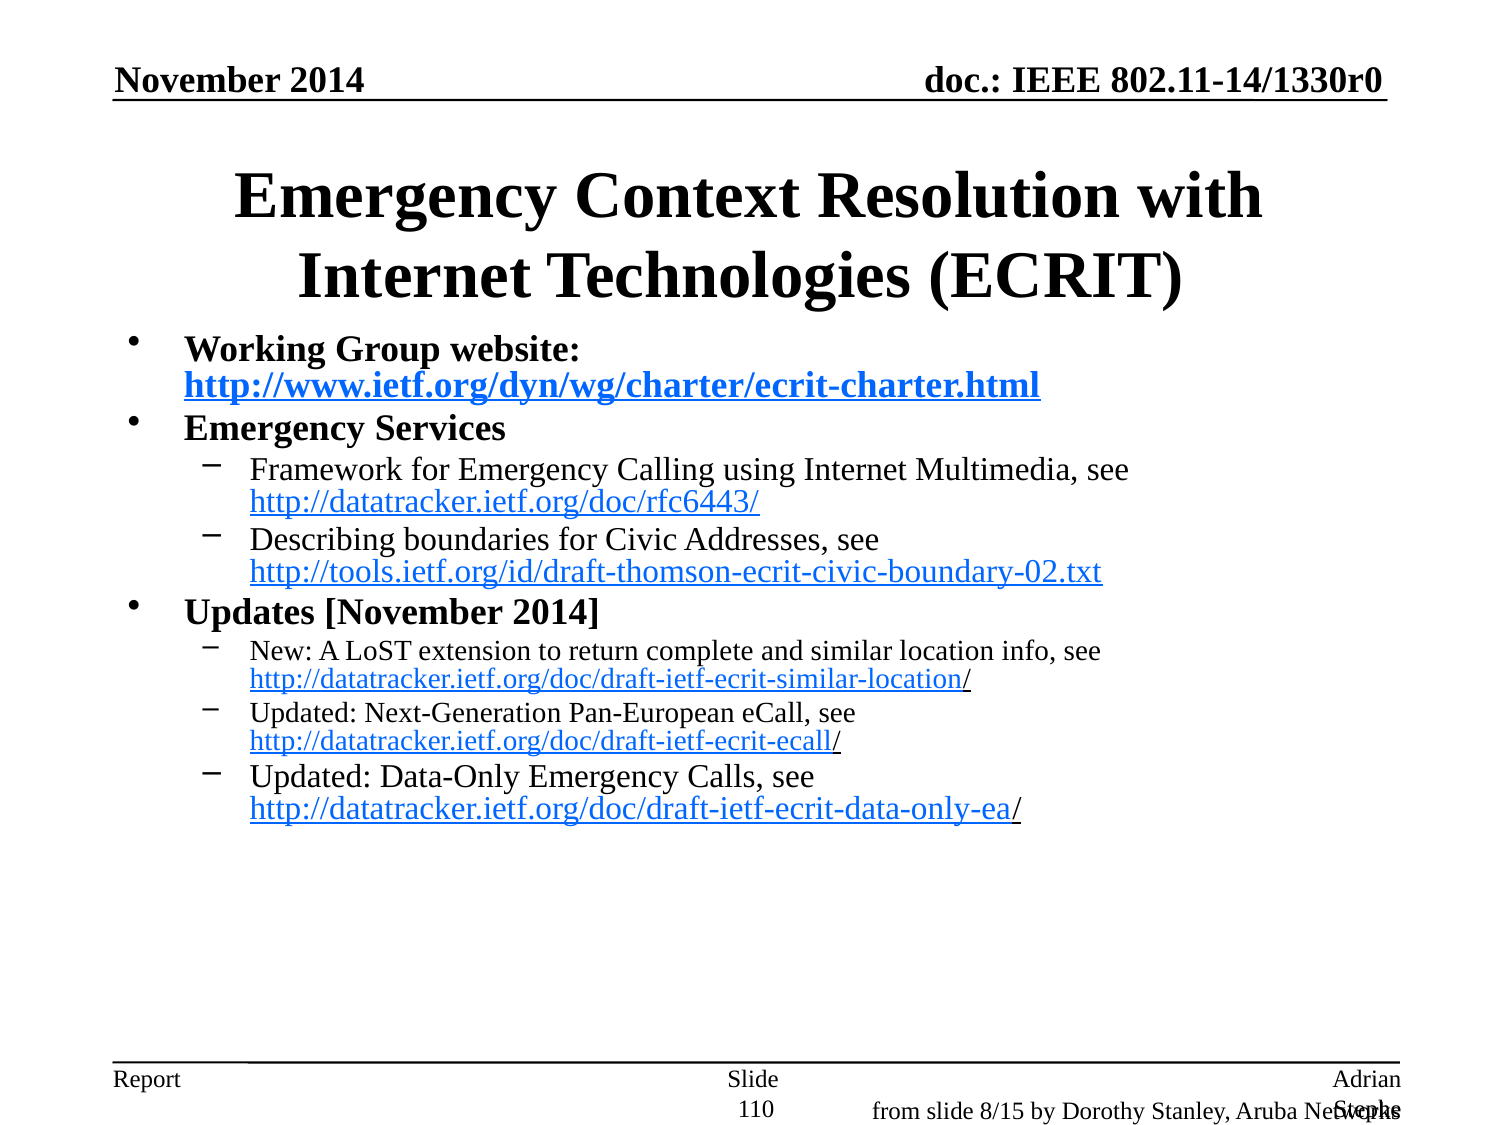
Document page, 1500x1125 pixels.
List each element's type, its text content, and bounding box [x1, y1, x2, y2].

text_box from slide 8/15 by Dorothy Stanley, Aruba Networks [343, 1087, 1417, 1125]
list Working Group website: http://www.ietf.org/dyn/wg/charter/ecrit-charter.html Emergency Services Framework for Emergency Calling using Internet Multimedia, see http://datatracker.ietf.org/doc/rfc6443/ Describing boundaries for Civic Addresses, see http://tools.ietf.org/id/draft-thomson-ecrit-civic-boundary-02.txt Updates [November 2014] New: A LoST extension to return complete and similar location info, see http://datatracker.ietf.org/doc/draft-ietf-ecrit-similar-location/ Updated: Next-Generation Pan-European eCall, see http://datatracker.ietf.org/doc/draft-ietf-ecrit-ecall/ Updated: Data-Only Emergency Calls, see http://datatracker.ietf.org/doc/draft-ietf-ecrit-data-only-ea/ [112, 324, 1388, 1000]
title Emergency Context Resolution with Internet Technologies (ECRIT) [112, 137, 1388, 324]
slide_number Slide 110 [712, 1061, 800, 1087]
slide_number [114, 54, 374, 101]
footer Adrian Stephens, Intel Corporation [1324, 1061, 1402, 1087]
